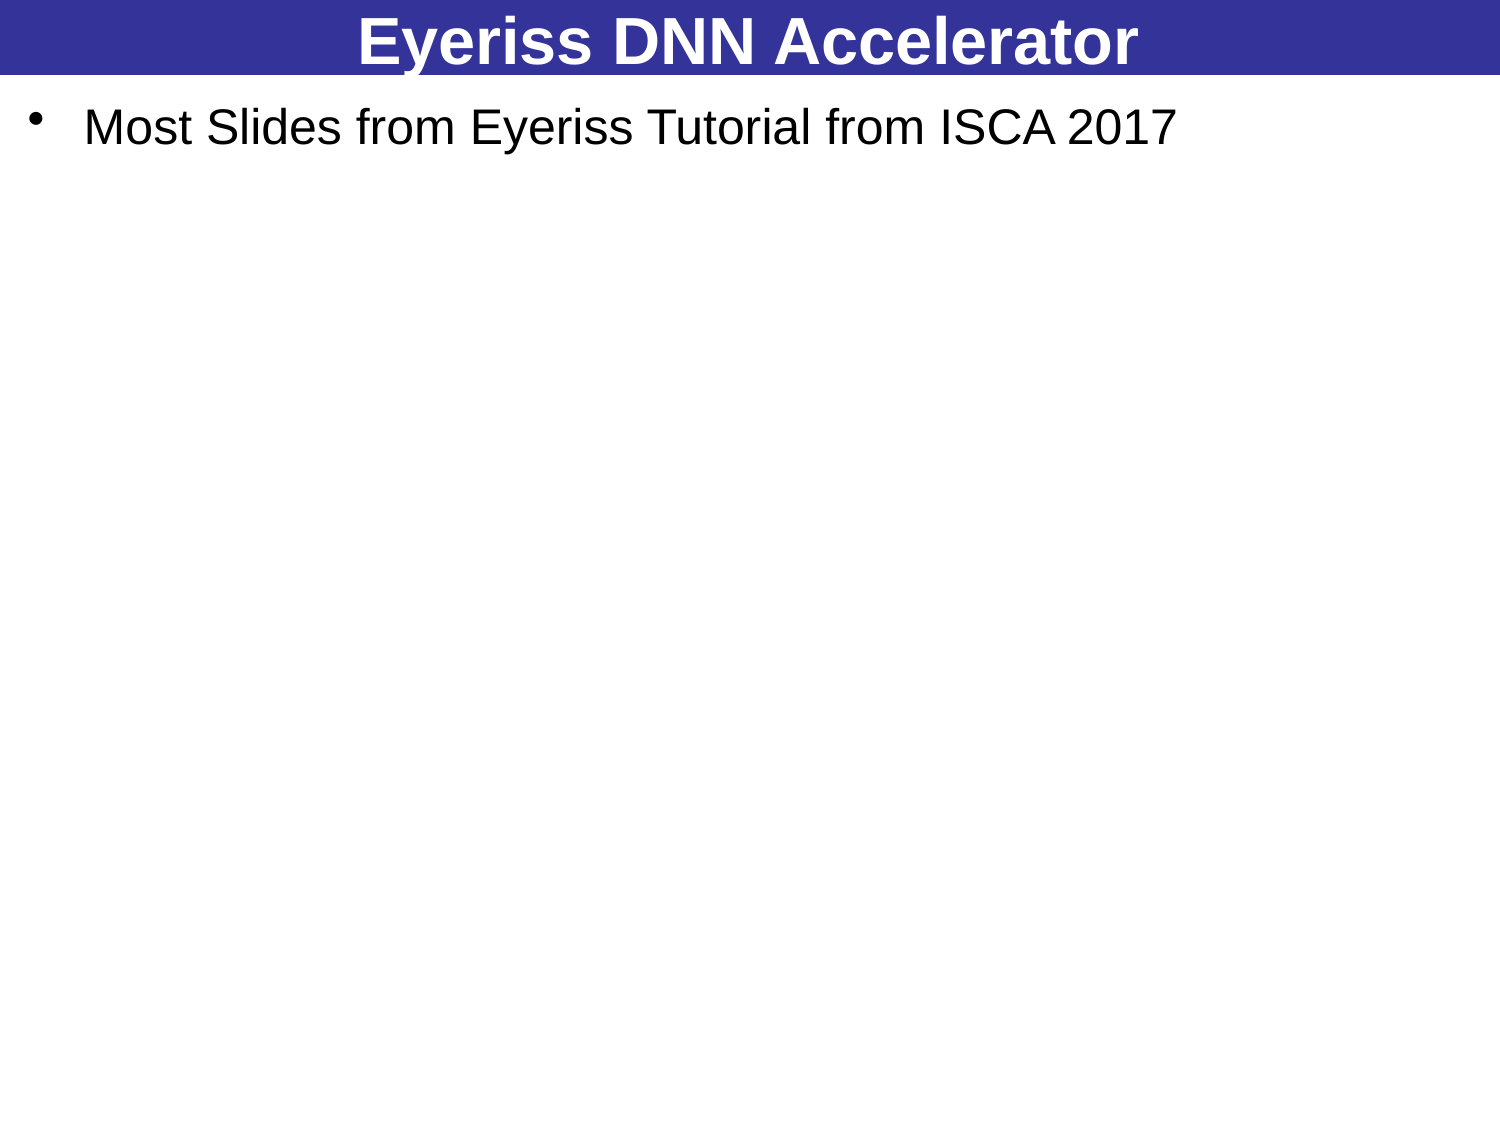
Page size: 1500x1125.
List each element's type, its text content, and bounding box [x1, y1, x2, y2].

title Eyeriss DNN Accelerator [0, 0, 1500, 75]
list Most Slides from Eyeriss Tutorial from ISCA 2017 [12, 87, 1488, 1088]
